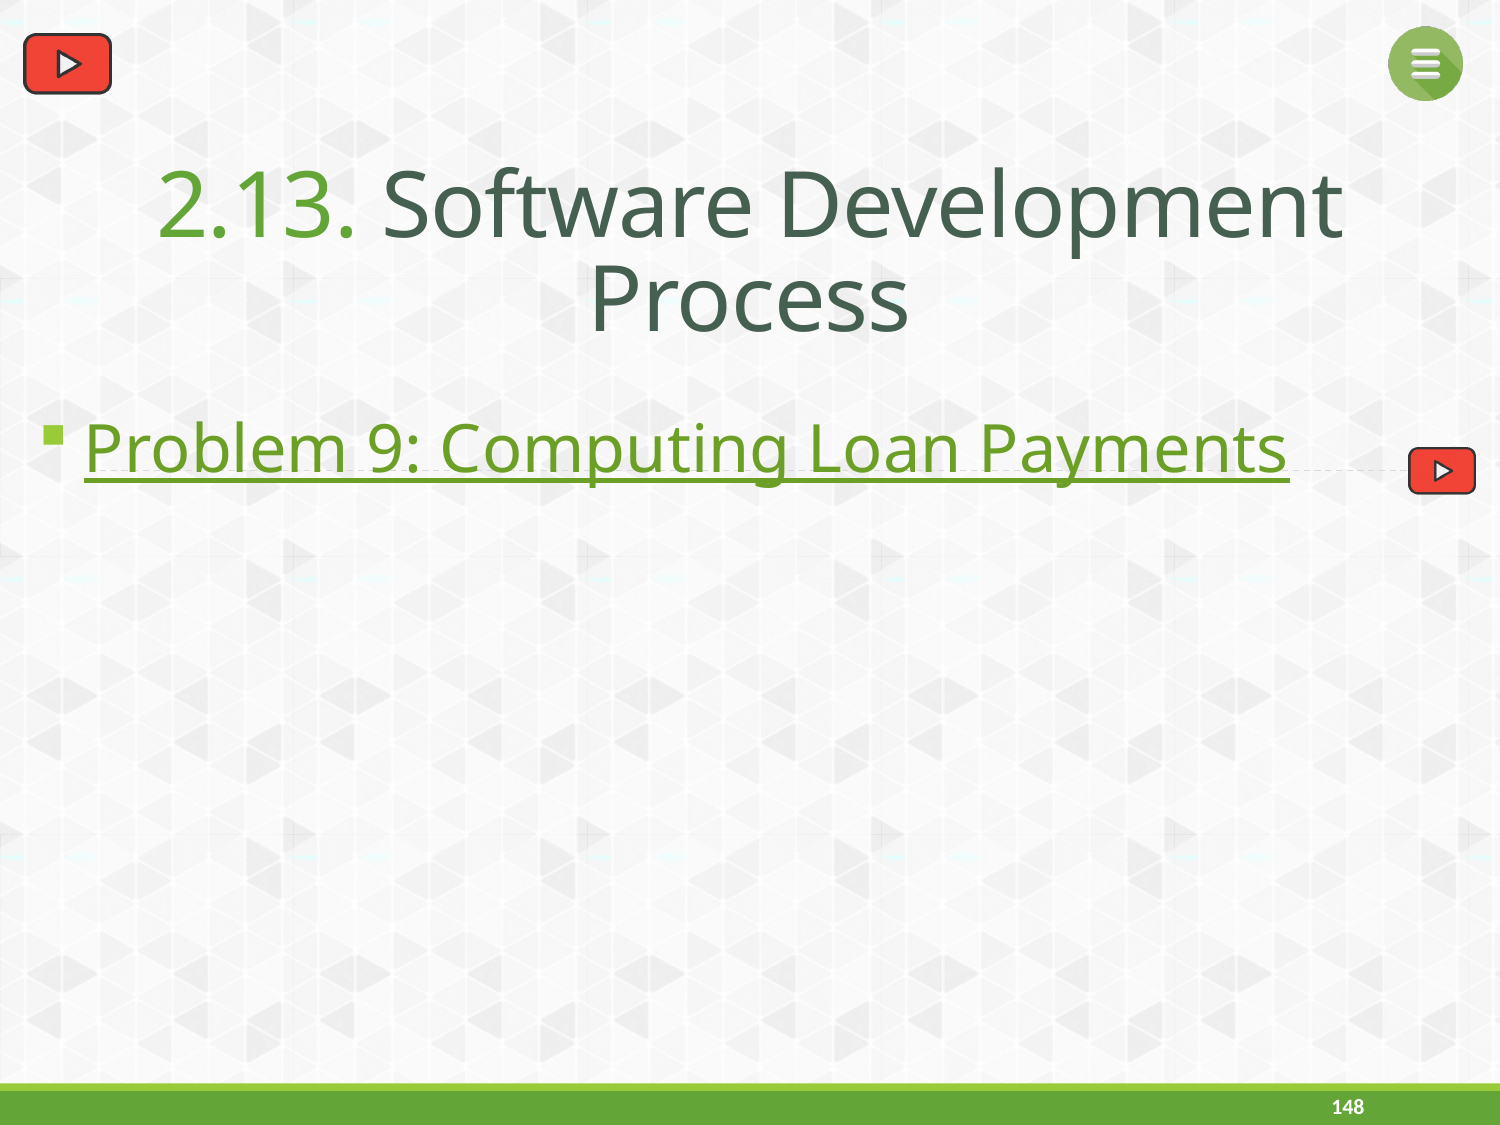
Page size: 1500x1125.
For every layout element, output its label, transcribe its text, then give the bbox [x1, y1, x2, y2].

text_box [99, 435, 1477, 505]
title 2.13. Software Development Process [23, 112, 1476, 399]
slide_number 148 [1218, 1090, 1380, 1121]
list Problem 9: Computing Loan Payments [23, 399, 1476, 1078]
picture [0, 0, 1500, 1083]
